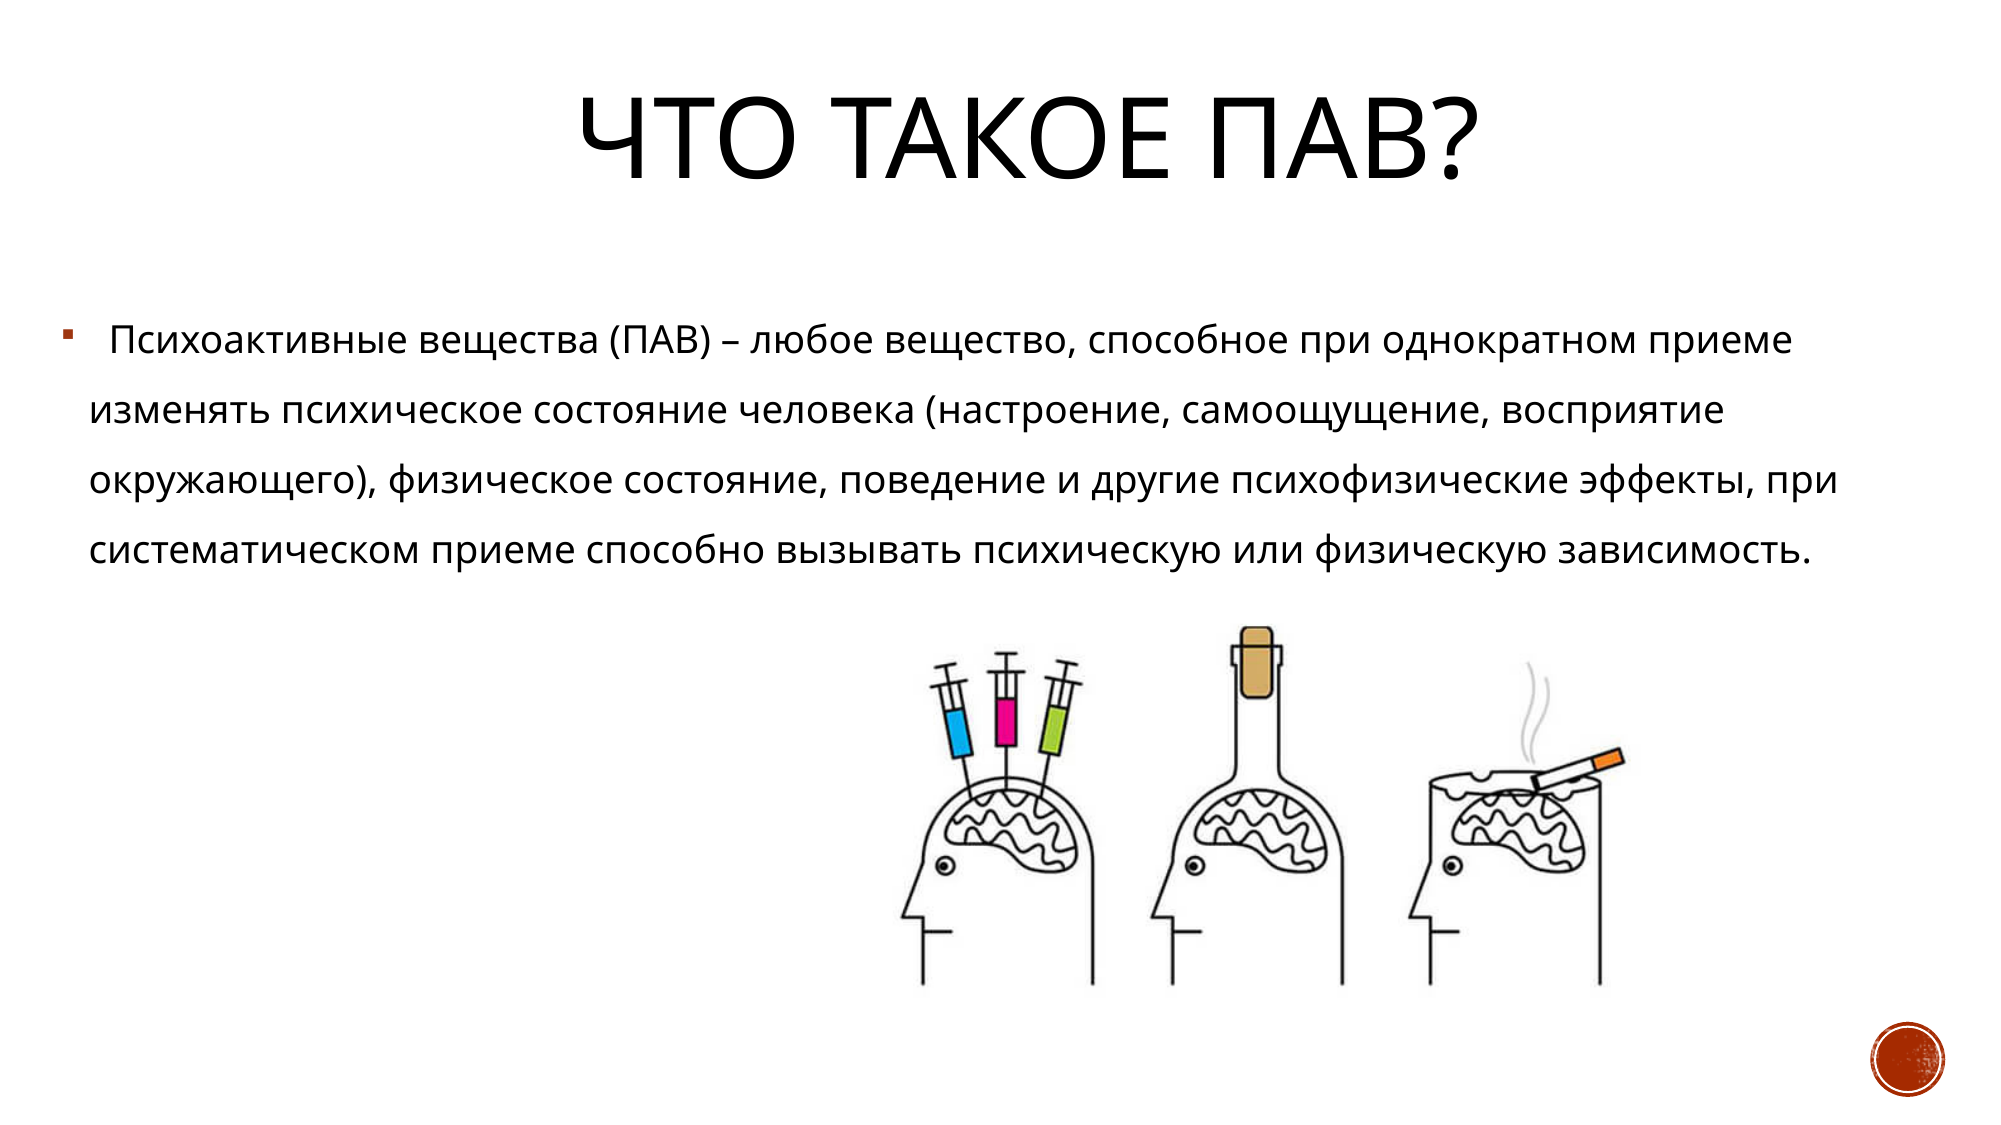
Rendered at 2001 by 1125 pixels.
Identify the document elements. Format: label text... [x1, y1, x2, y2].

title Что такое ПАВ? [311, 72, 1744, 212]
list Психоактивные вещества (ПАВ) – любое вещество, способное при однократном приеме изменять психическое состояние человека (настроение, самоощущение, восприятие окружающего), физическое состояние, поведение и другие психофизические эффекты, при систематическом приеме способно вызывать психическую или физическую зависимость. [45, 284, 1857, 631]
picture [883, 536, 1641, 1101]
